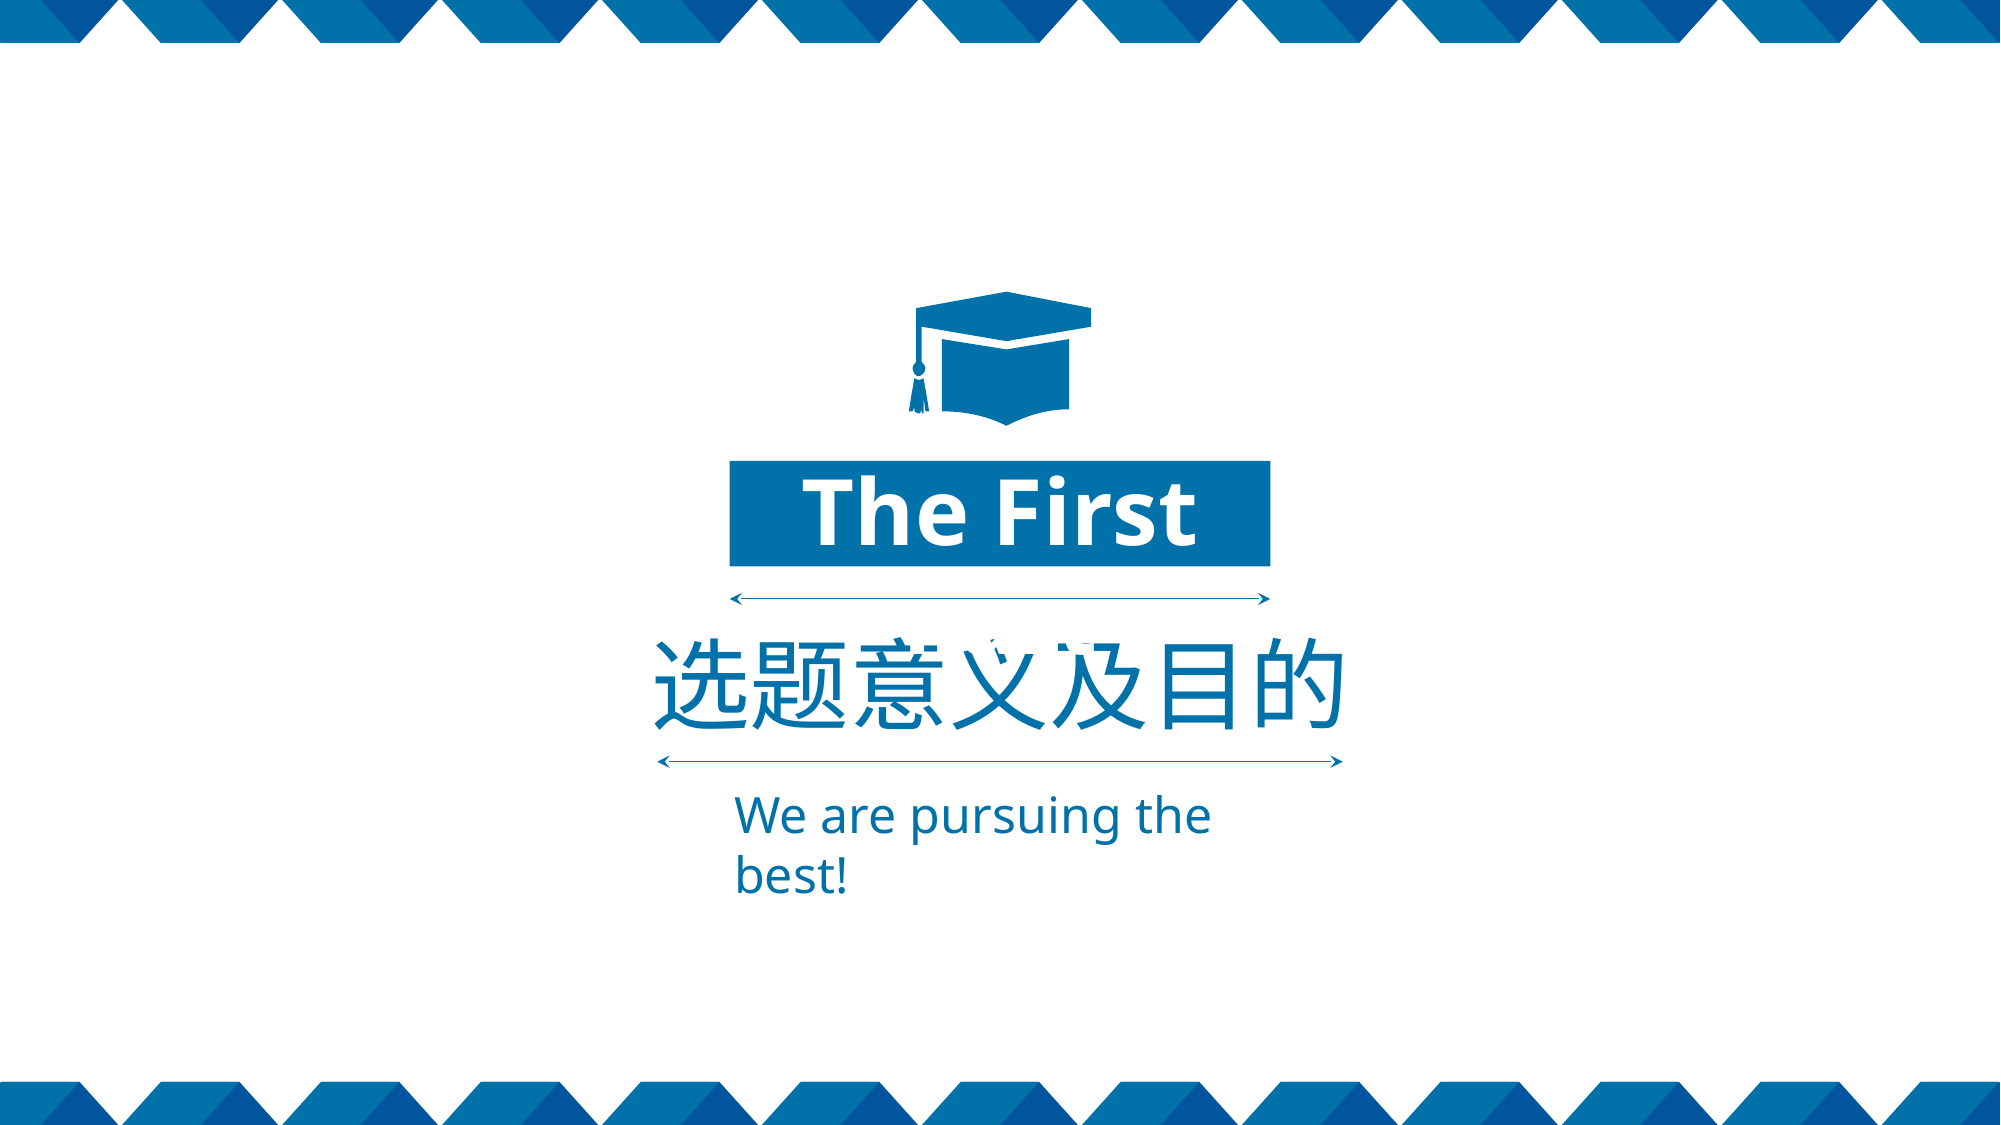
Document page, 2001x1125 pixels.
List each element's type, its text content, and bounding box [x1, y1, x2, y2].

text_box [908, 378, 930, 414]
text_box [692, 446, 1308, 573]
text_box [0, 1081, 2000, 1125]
text_box 选题意义及目的 [613, 614, 1387, 750]
text_box [941, 339, 1070, 426]
text_box We are pursuing the best! [719, 776, 1281, 912]
text_box [912, 291, 1092, 377]
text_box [0, 0, 2000, 43]
